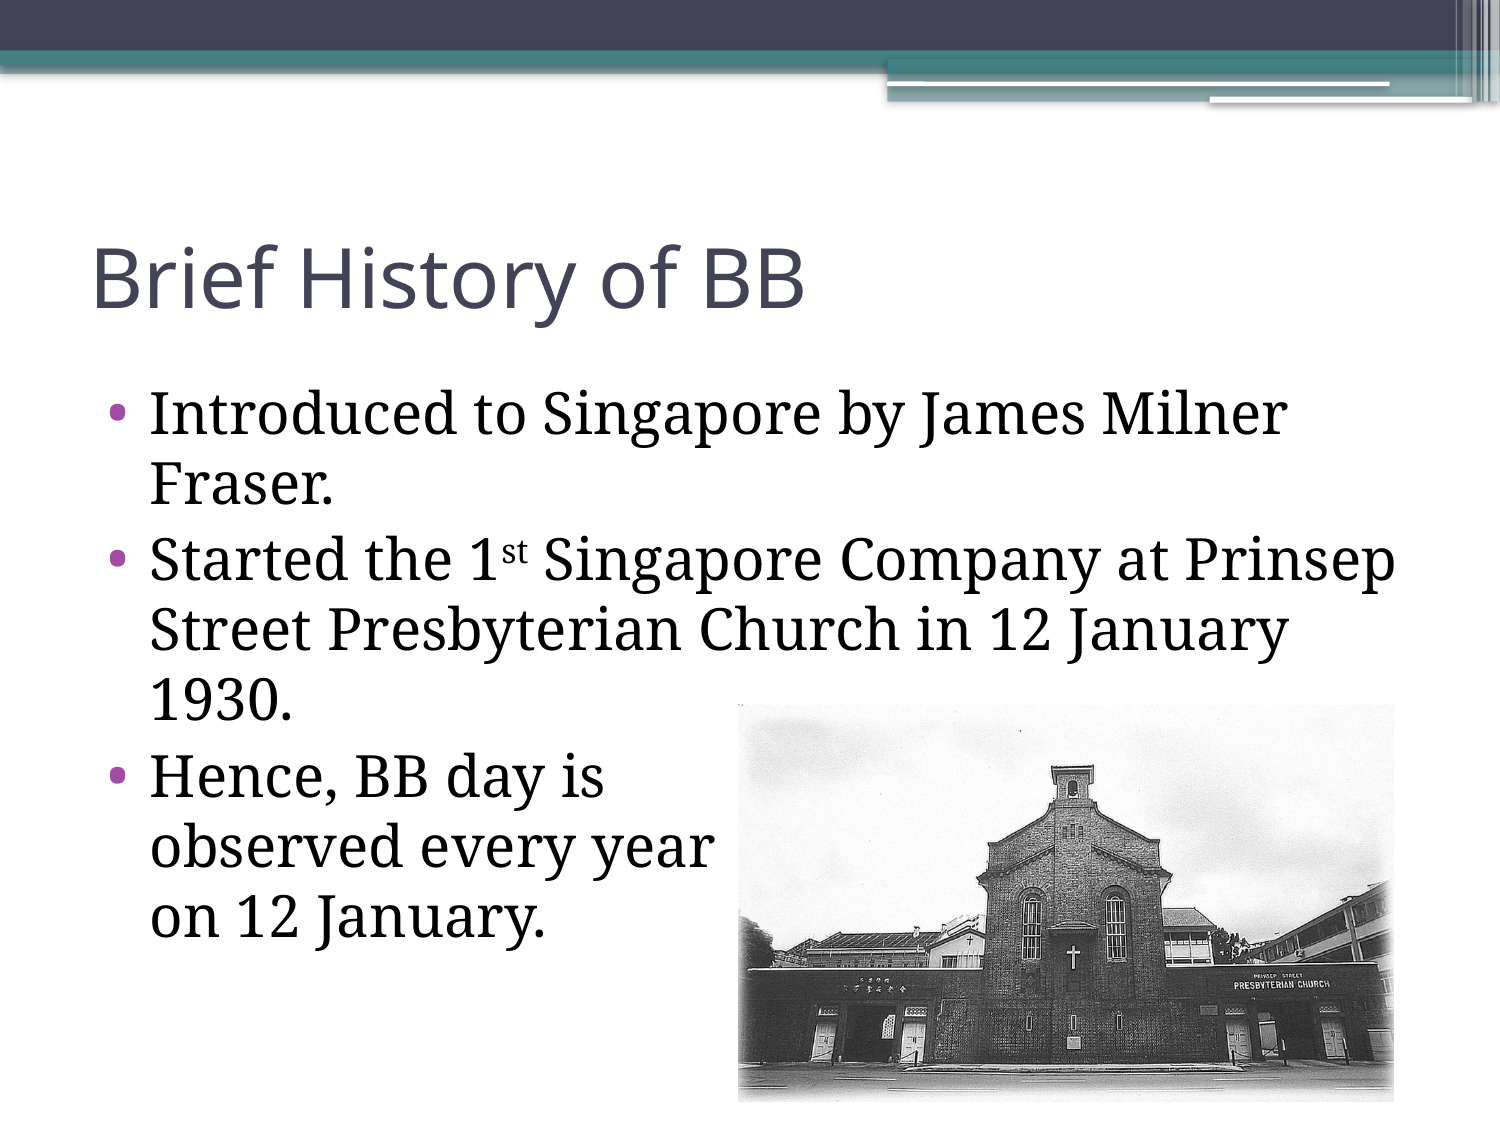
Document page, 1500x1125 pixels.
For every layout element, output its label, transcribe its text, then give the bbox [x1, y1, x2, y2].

title Brief History of BB [75, 187, 1425, 363]
picture [737, 703, 1395, 1103]
list Introduced to Singapore by James Milner Fraser. Started the 1st Singapore Company at Prinsep Street Presbyterian Church in 12 January 1930. Hence, BB day is observed every year on 12 January. [75, 368, 1425, 1079]
